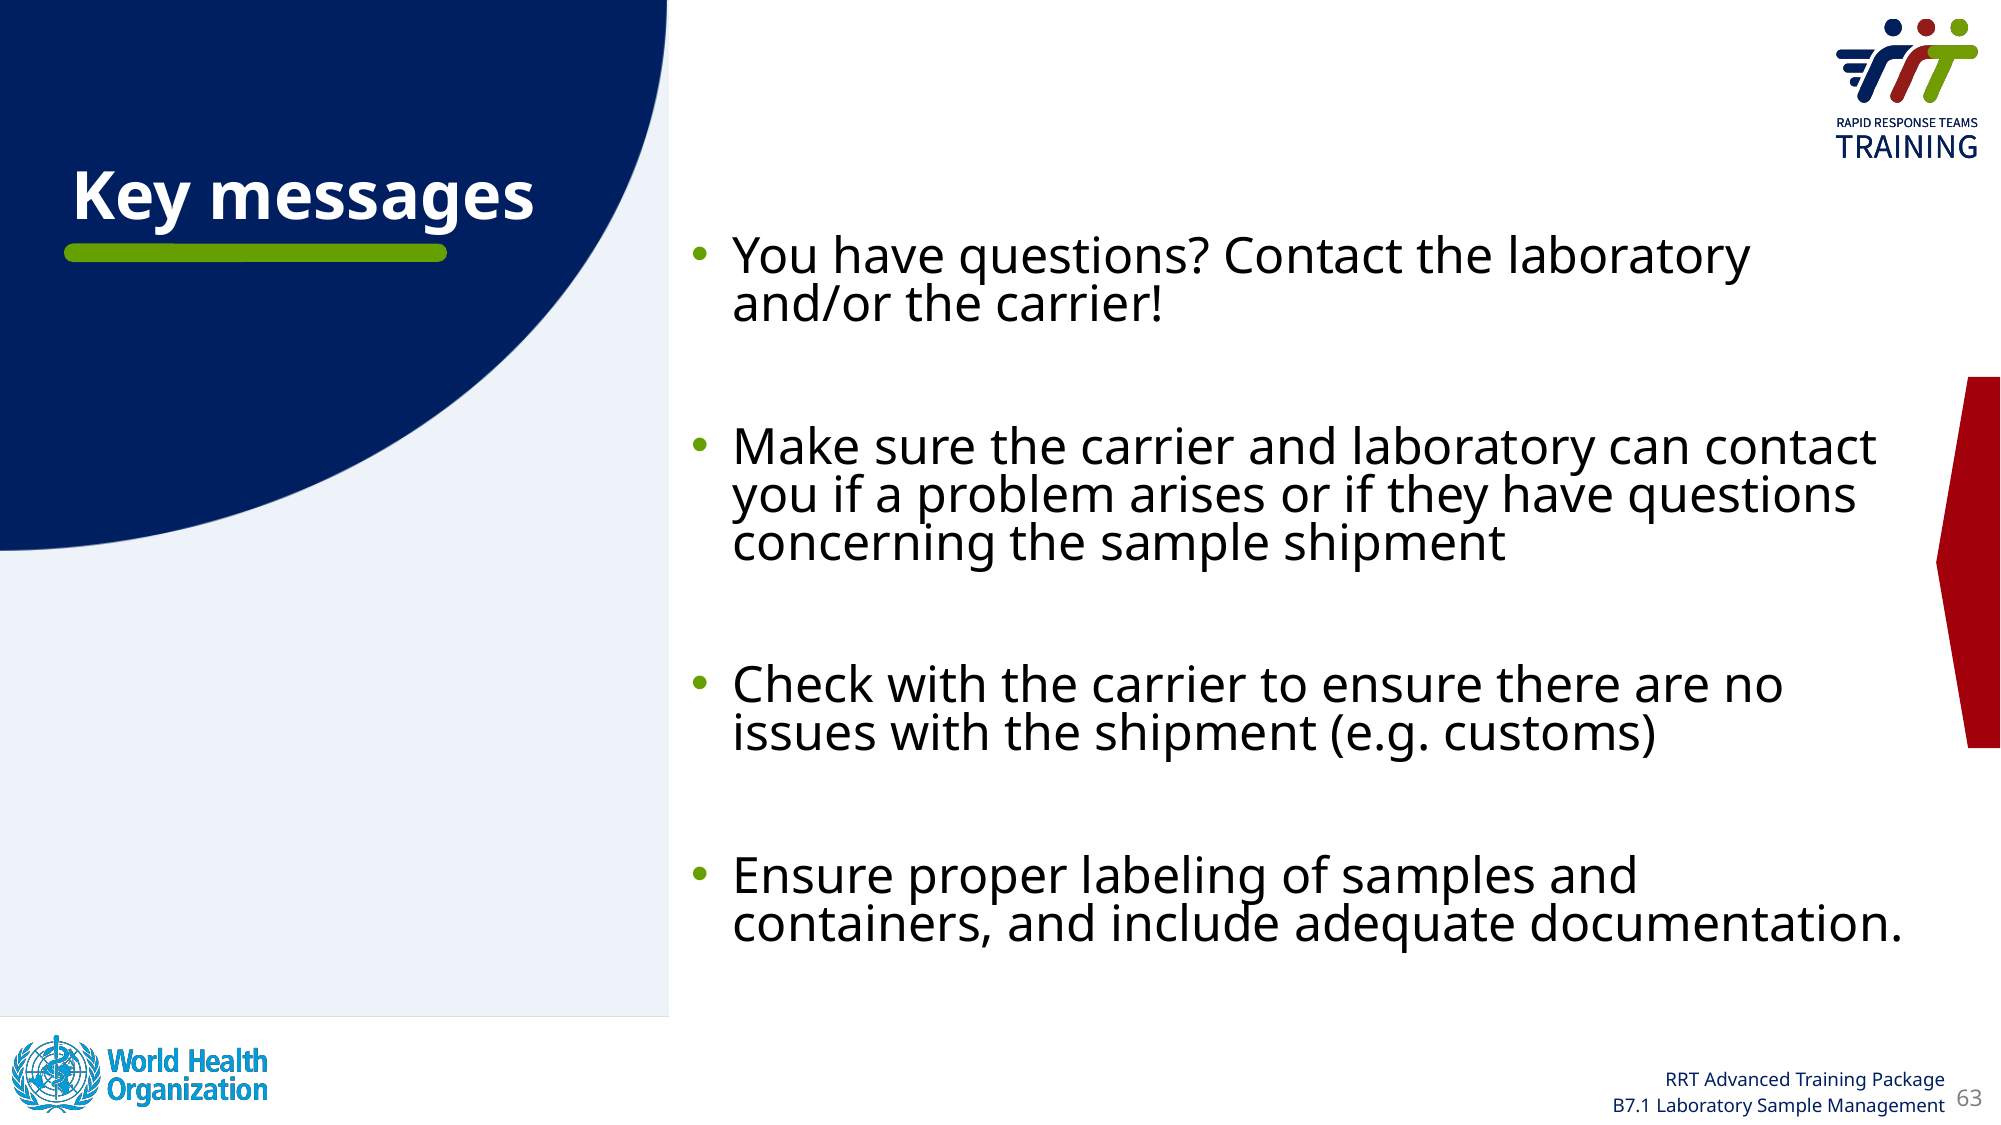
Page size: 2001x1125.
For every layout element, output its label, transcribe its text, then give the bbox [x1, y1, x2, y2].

text_box Key messages [63, 145, 615, 240]
list You have questions? Contact the laboratory and/or the carrier! Make sure the carrier and laboratory can contact you if a problem arises or if they have questions concerning the sample shipment Check with the carrier to ensure there are no issues with the shipment (e.g. customs) Ensure proper labeling of samples and containers, and include adequate documentation. [683, 137, 1920, 1049]
picture [40, 1062, 47, 1070]
picture [46, 1056, 54, 1062]
picture [59, 1035, 267, 1113]
picture [22, 1062, 26, 1077]
picture [1835, 19, 1978, 167]
picture [0, 0, 669, 1018]
picture [34, 1054, 43, 1078]
picture [24, 1054, 36, 1087]
picture [50, 1108, 62, 1113]
picture [36, 1088, 78, 1105]
picture [12, 1035, 54, 1068]
picture [12, 1083, 48, 1113]
picture [71, 1053, 90, 1091]
picture [30, 1083, 37, 1091]
